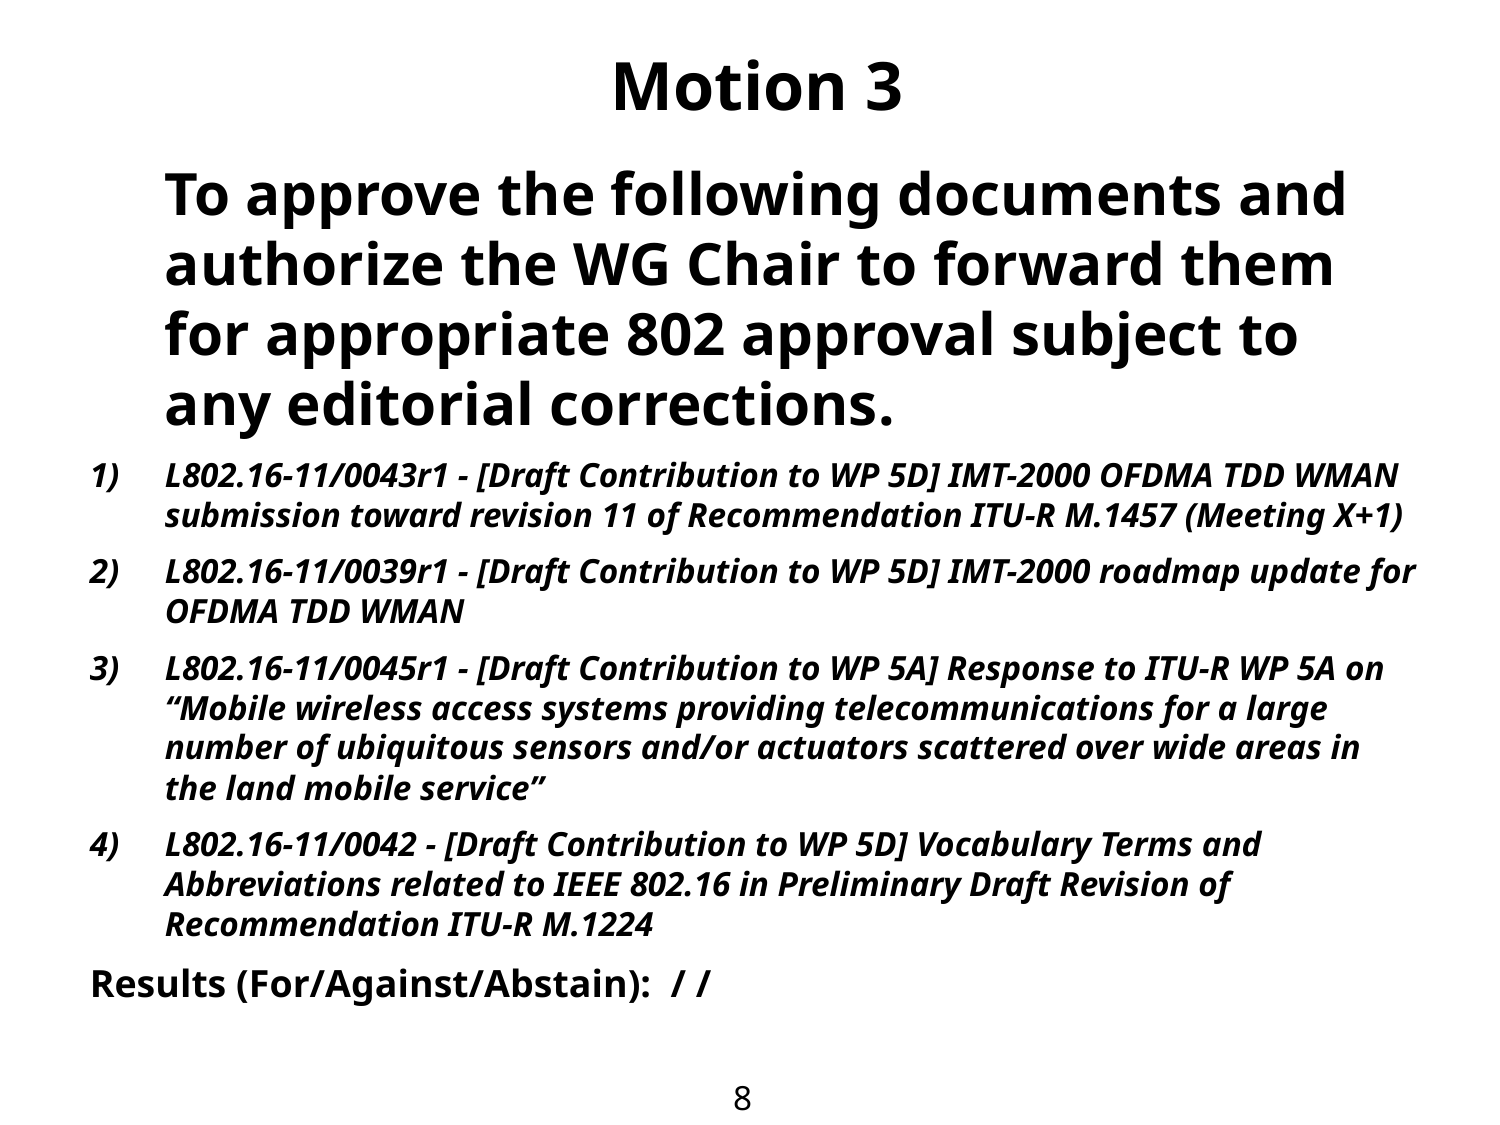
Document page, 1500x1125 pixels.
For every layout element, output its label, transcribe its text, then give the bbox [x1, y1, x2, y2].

text_box Motion 3 [74, 36, 1425, 149]
text_box To approve the following documents and authorize the WG Chair to forward them for appropriate 802 approval subject to any editorial corrections. L802.16-11/0043r1 - [Draft Contribution to WP 5D] IMT-2000 OFDMA TDD WMAN submission toward revision 11 of Recommendation ITU-R M.1457 (Meeting X+1) L802.16-11/0039r1 - [Draft Contribution to WP 5D] IMT-2000 roadmap update for OFDMA TDD WMAN L802.16-11/0045r1 - [Draft Contribution to WP 5A] Response to ITU-R WP 5A on “Mobile wireless access systems providing telecommunications for a large number of ubiquitous sensors and/or actuators scattered over wide areas in the land mobile service” L802.16-11/0042 - [Draft Contribution to WP 5D] Vocabulary Terms and Abbreviations related to IEEE 802.16 in Preliminary Draft Revision of Recommendation ITU-R M.1224 Results (For/Against/Abstain): / / [74, 149, 1425, 1063]
